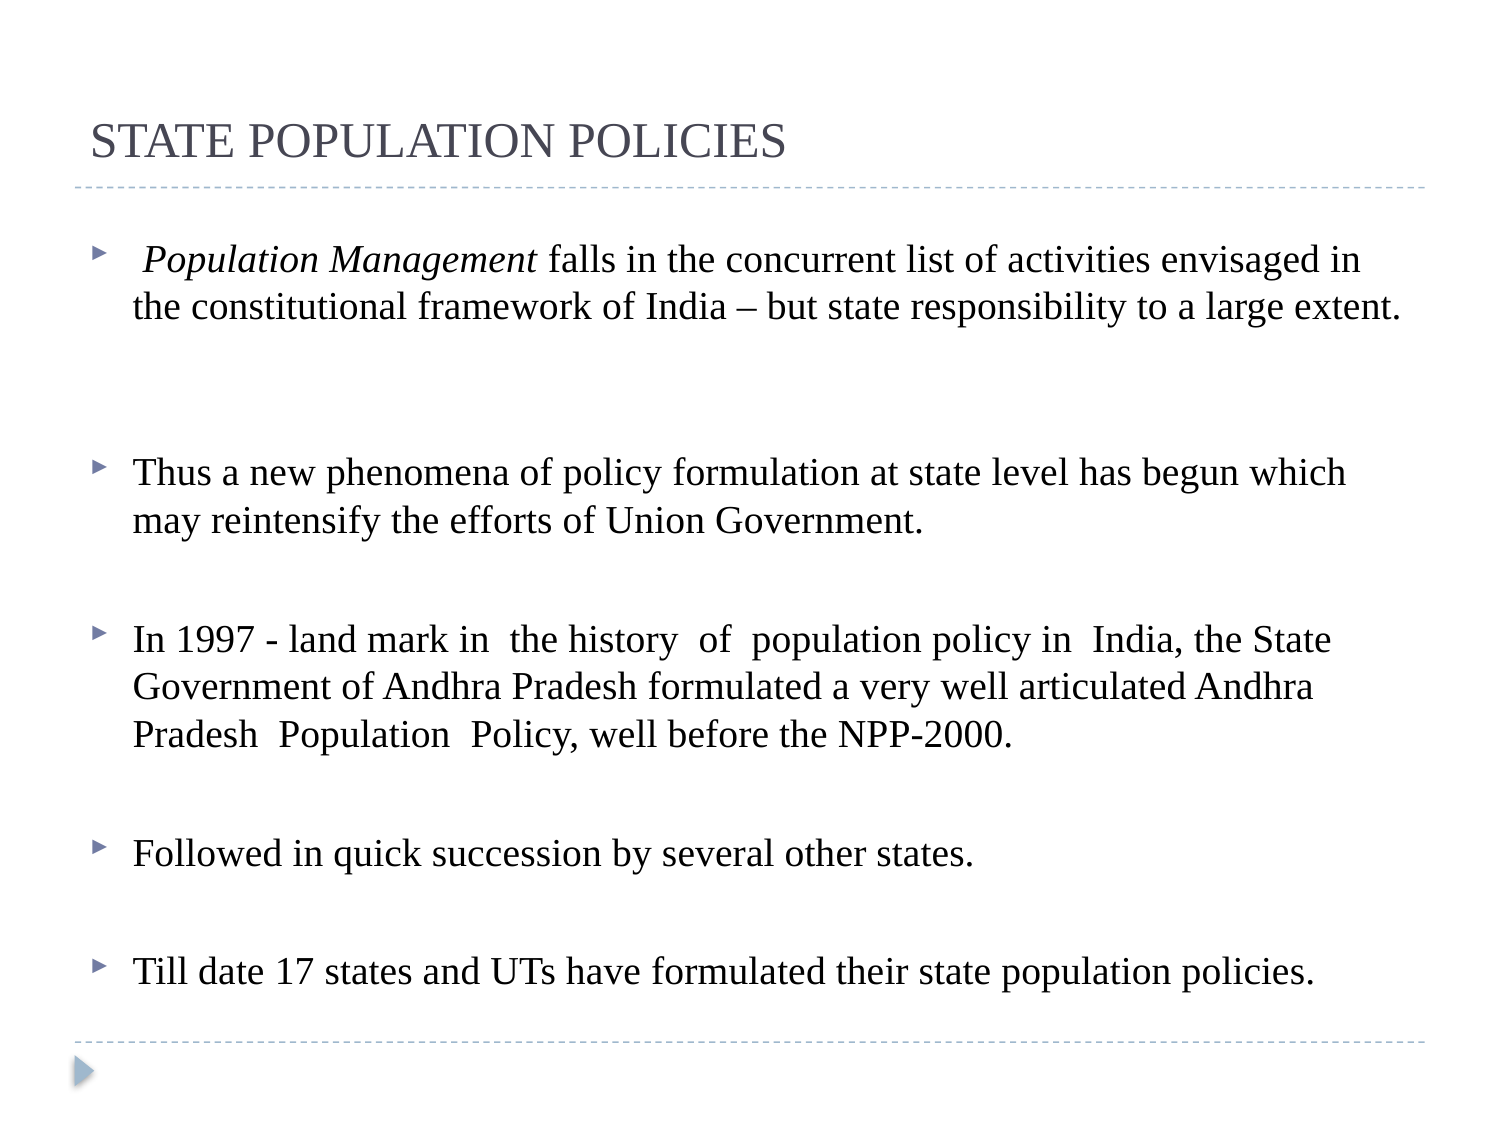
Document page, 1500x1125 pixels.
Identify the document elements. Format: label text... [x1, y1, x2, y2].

list Population Management falls in the concurrent list of activities envisaged in the constitutional framework of India – but state responsibility to a large extent. Thus a new phenomena of policy formulation at state level has begun which may reintensify the efforts of Union Government. In 1997 - land mark in the history of population policy in India, the State Government of Andhra Pradesh formulated a very well articulated Andhra Pradesh Population Policy, well before the NPP-2000. Followed in quick succession by several other states. Till date 17 states and UTs have formulated their state population policies. [75, 224, 1425, 1005]
title STATE POPULATION POLICIES [75, 45, 1425, 175]
